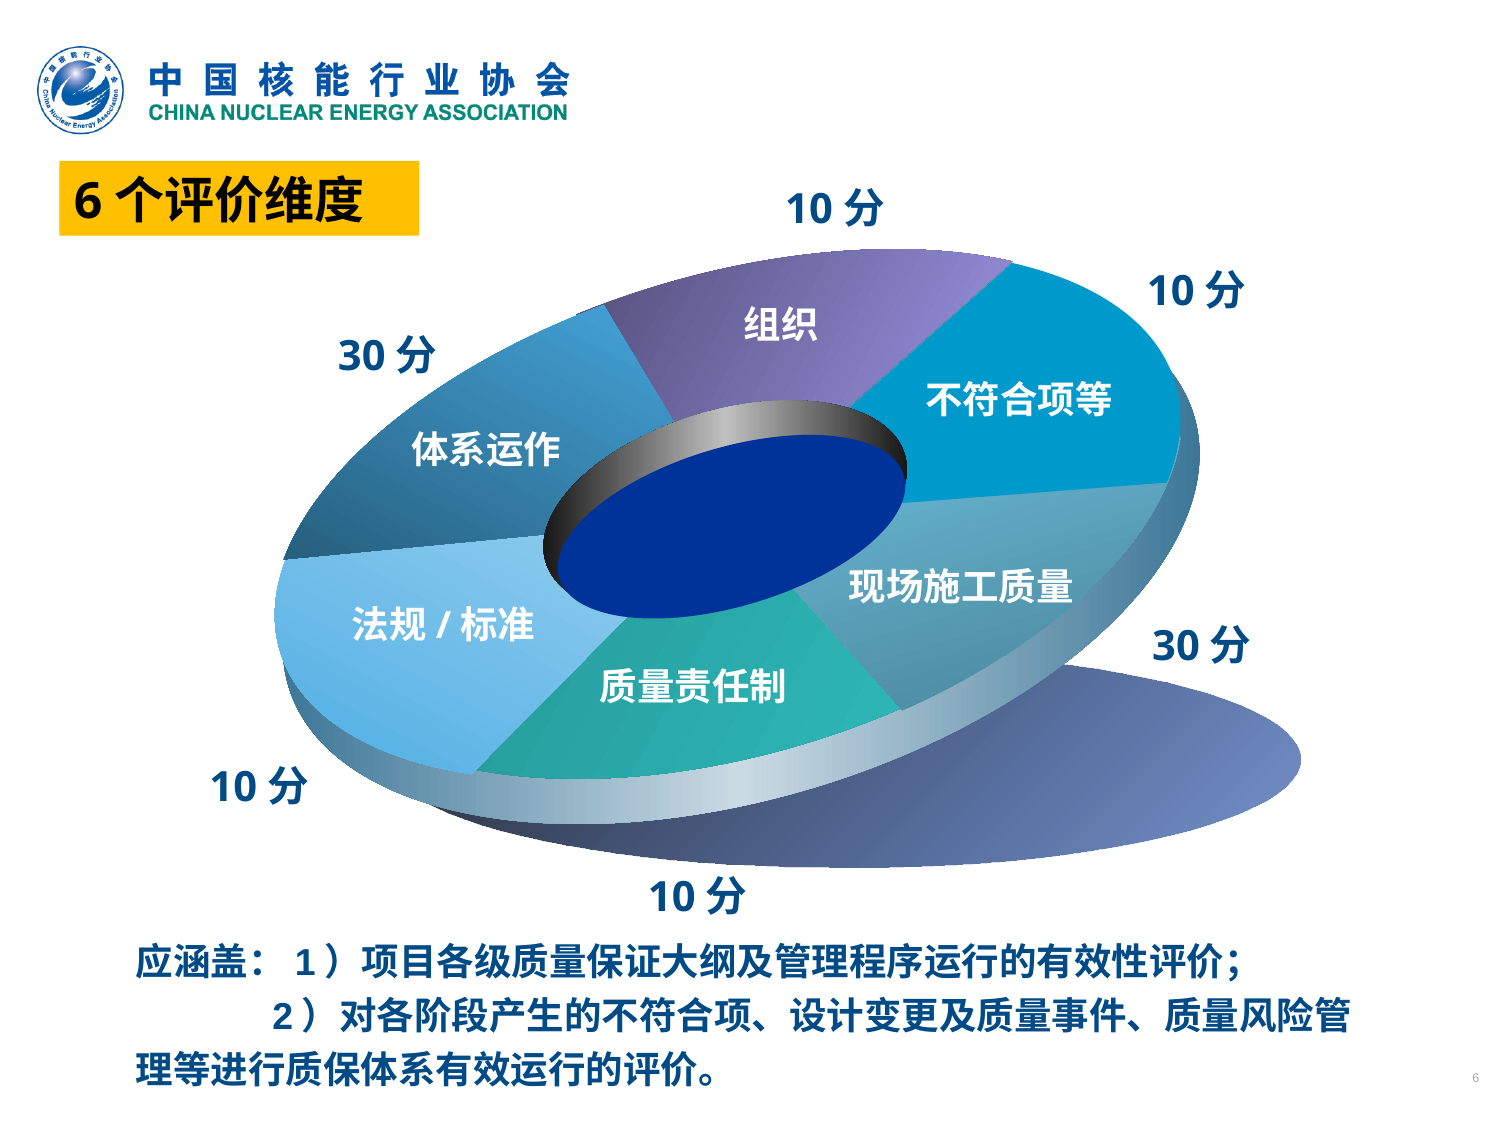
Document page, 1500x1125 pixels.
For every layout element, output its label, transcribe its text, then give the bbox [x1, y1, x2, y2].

picture [32, 42, 573, 138]
text_box 不符合项等 [910, 368, 1128, 429]
text_box [283, 419, 532, 560]
text_box 质量责任制 [585, 655, 803, 716]
text_box [916, 475, 1171, 590]
text_box [576, 249, 1013, 409]
text_box [283, 374, 1200, 824]
text_box [430, 663, 1300, 868]
title 应涵盖：1）项目各级质量保证大纲及管理程序运行的有效性评价； 2）对各阶段产生的不符合项、设计变更及质量事件、质量风险管理等进行质保体系有效运行的评价。 [135, 928, 1393, 1106]
text_box [476, 615, 900, 779]
text_box 法规/标准 [337, 593, 551, 653]
text_box 组织 [728, 293, 834, 354]
text_box [849, 263, 1181, 502]
text_box 体系运作 [396, 418, 532, 478]
slide_number 6 [1144, 1047, 1495, 1107]
text_box 现场施工质量 [833, 556, 1089, 616]
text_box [537, 410, 913, 607]
text_box 10分 [191, 727, 327, 818]
text_box [274, 536, 626, 775]
text_box 10分 [767, 148, 903, 239]
text_box 30分 [1134, 586, 1270, 676]
text_box 6个评价维度 [59, 160, 420, 236]
text_box [397, 305, 667, 418]
text_box [816, 615, 1060, 711]
text_box 10分 [1128, 231, 1265, 322]
text_box 10分 [630, 837, 766, 928]
text_box 30分 [320, 296, 456, 386]
